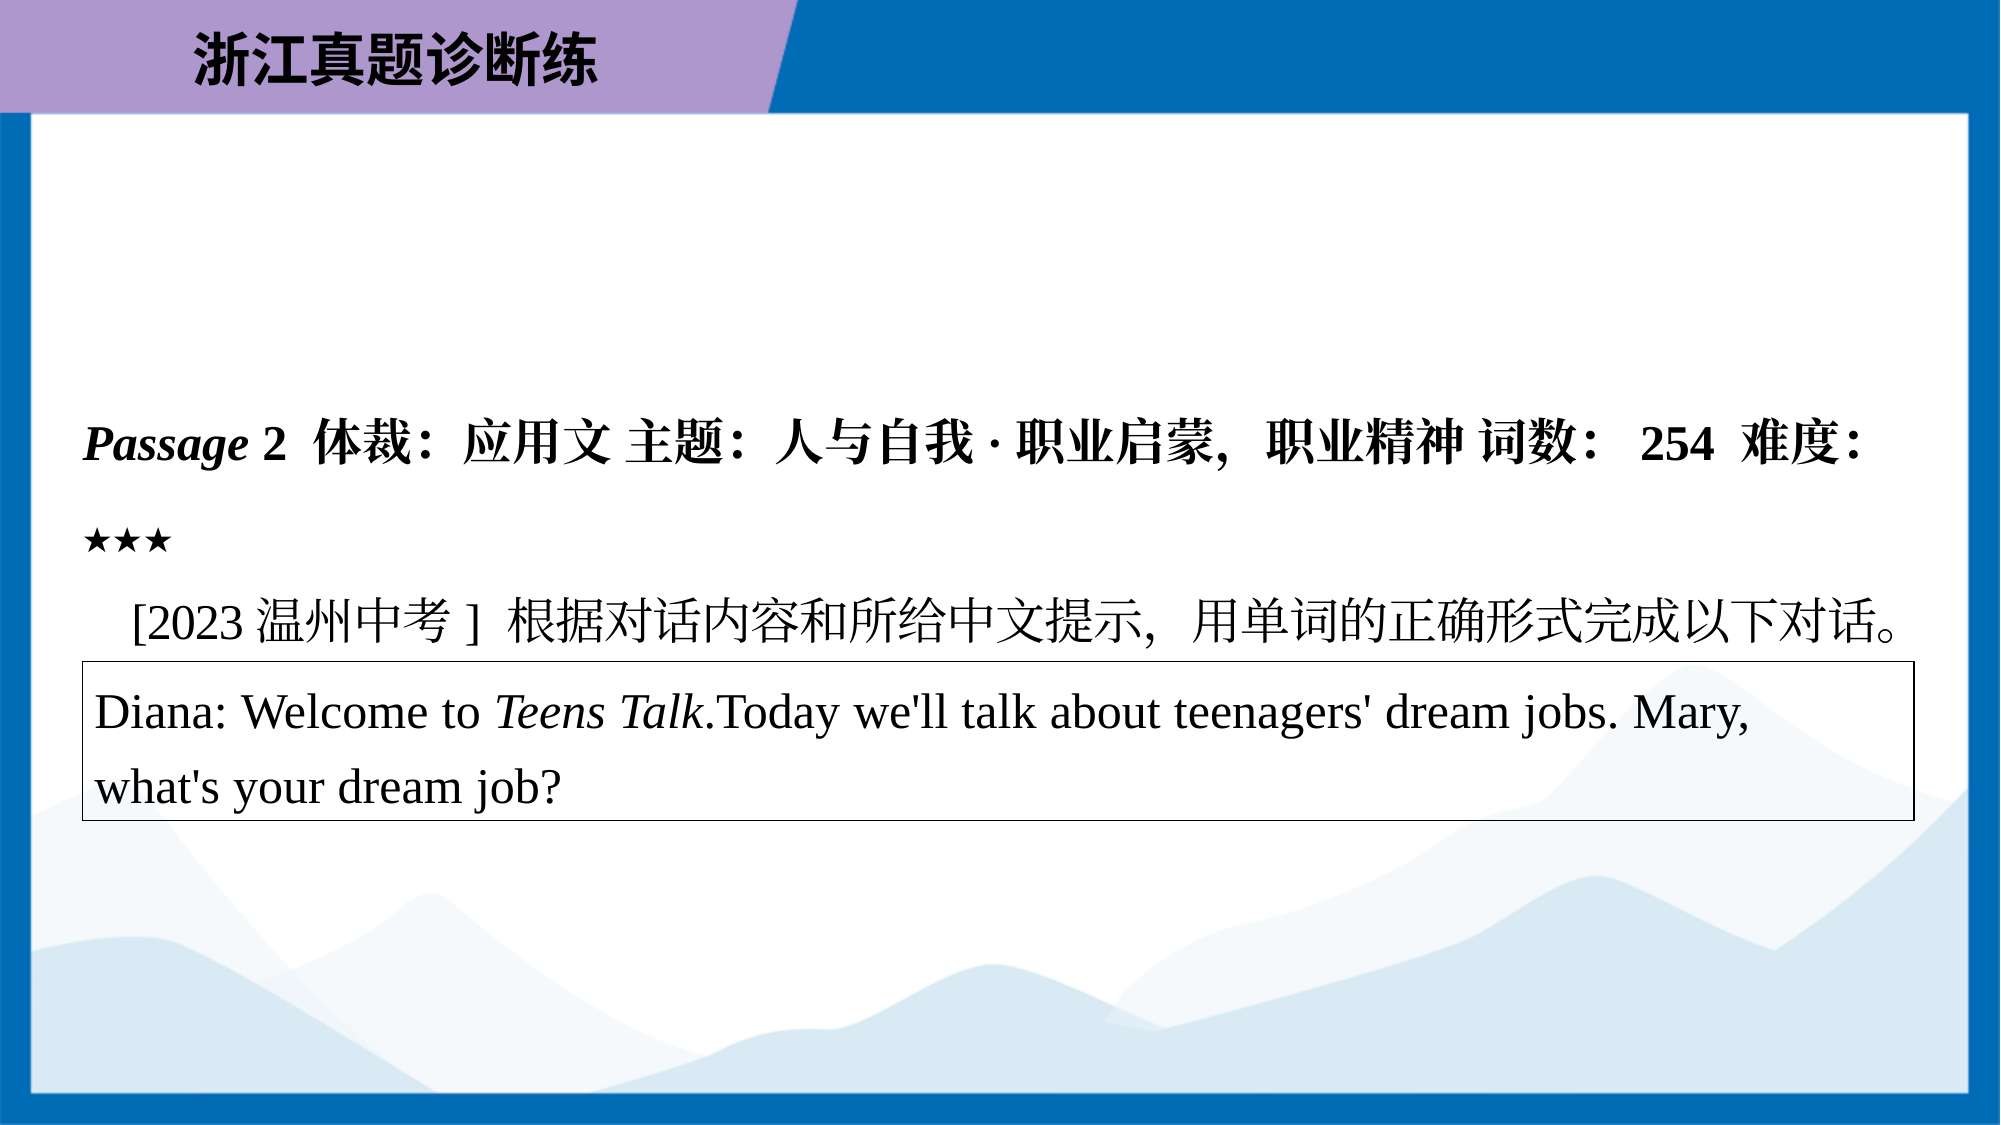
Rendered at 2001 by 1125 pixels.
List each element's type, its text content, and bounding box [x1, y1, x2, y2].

table_header Diana: Welcome to Teens Talk.Today we'll talk about teenagers' dream jobs. Mary, what's your dream job? [83, 662, 1913, 820]
picture [0, 0, 2000, 1125]
text_box Passage 2 体裁：应用文 主题：人与自我·职业启蒙，职业精神 词数：254 难度： ★★★ [2023温州中考] 根据对话内容和所给中文提示，用单词的正确形式完成以下对话。 [82, 379, 1917, 641]
